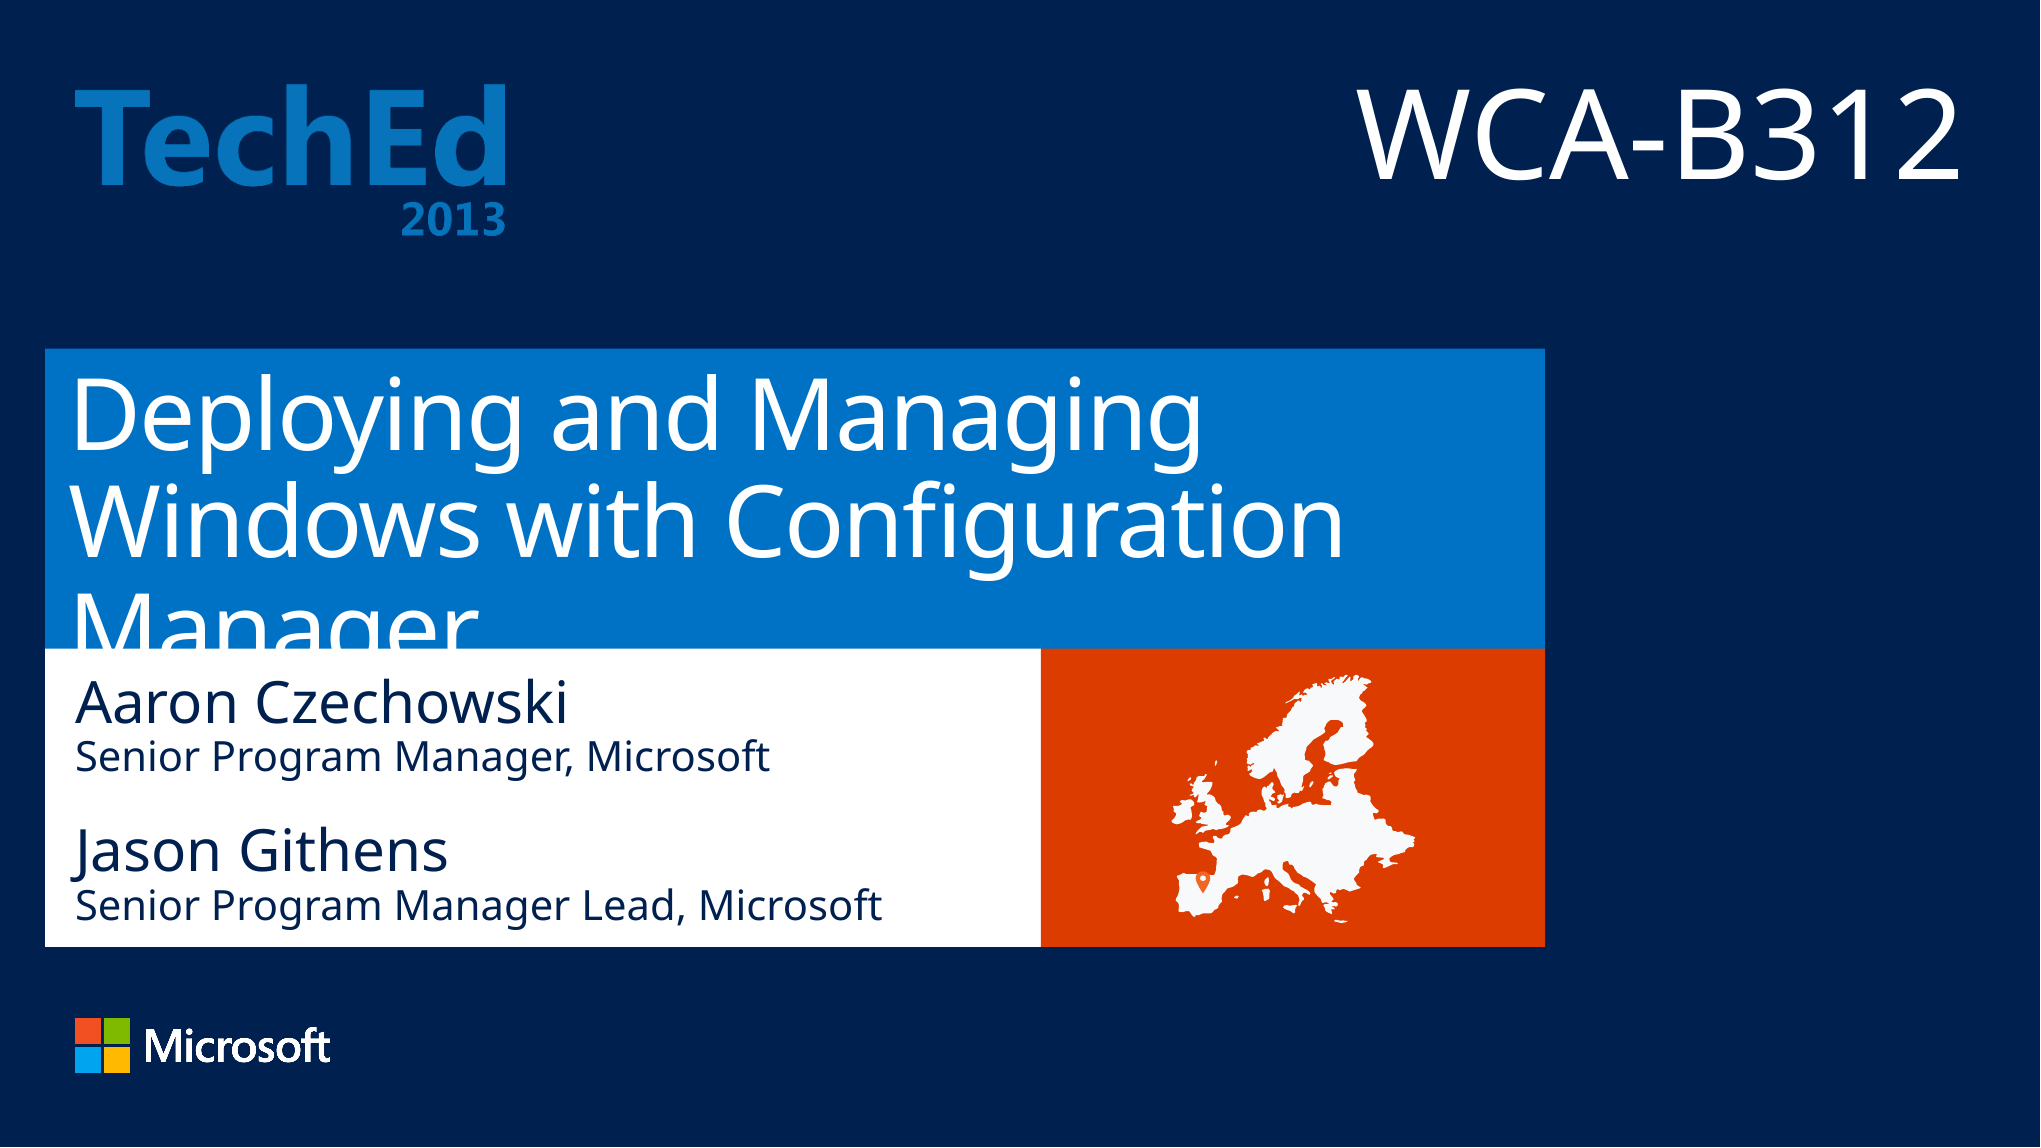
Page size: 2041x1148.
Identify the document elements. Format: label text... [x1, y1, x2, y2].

picture [75, 84, 505, 236]
list WCA-B312 [1065, 71, 1966, 223]
list Aaron Czechowski Senior Program Manager, Microsoft Jason Githens Senior Program Manager Lead, Microsoft [45, 648, 1041, 949]
title Deploying and Managing Windows with Configuration Manager [45, 348, 1546, 649]
picture [75, 1018, 330, 1073]
